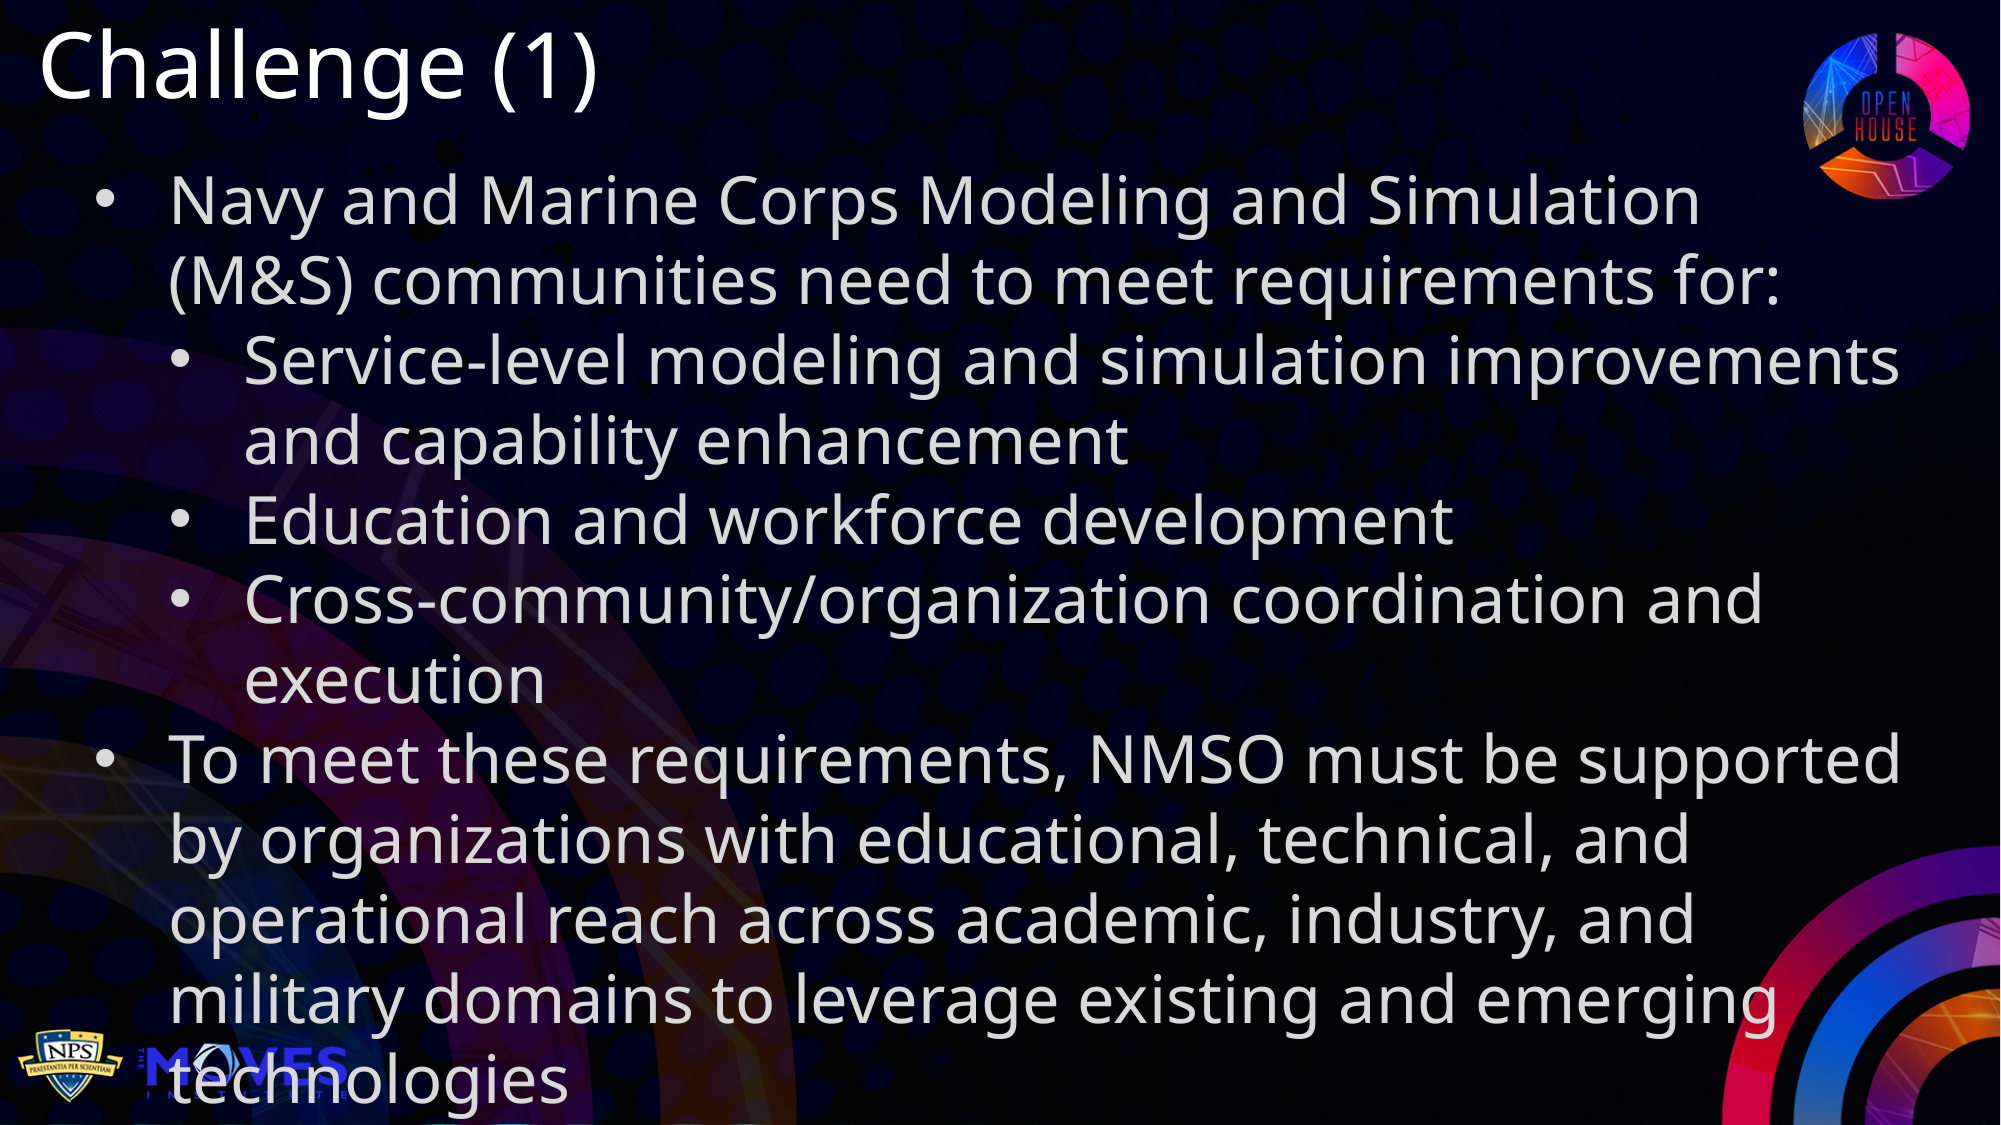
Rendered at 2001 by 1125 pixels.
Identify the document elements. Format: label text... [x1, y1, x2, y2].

picture [0, 0, 2001, 1125]
text_box Challenge (1) [22, 0, 1977, 125]
text_box Navy and Marine Corps Modeling and Simulation (M&S) communities need to meet requirements for: Service-level modeling and simulation improvements and capability enhancement Education and workforce development Cross-community/organization coordination and execution To meet these requirements, NMSO must be supported by organizations with educational, technical, and operational reach across academic, industry, and military domains to leverage existing and emerging technologies [78, 150, 1922, 1125]
